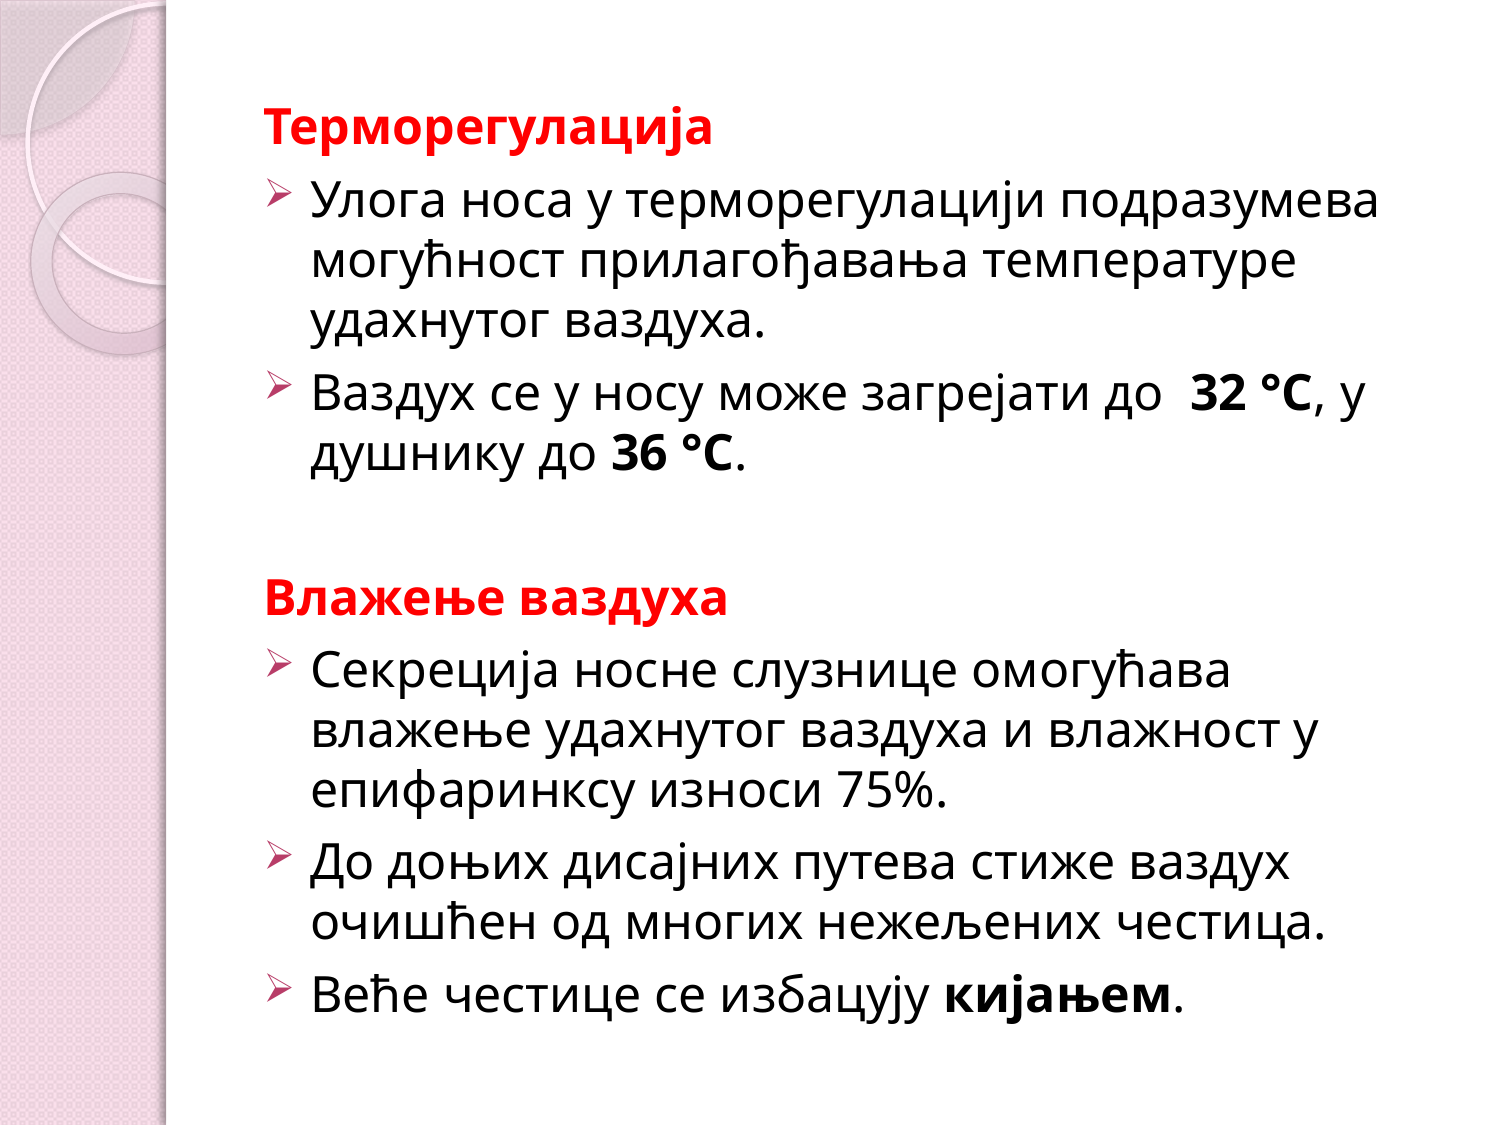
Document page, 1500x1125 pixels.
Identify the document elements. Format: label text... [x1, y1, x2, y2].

list Терморегулација Улога носа у терморегулацији подразумева могућност прилагођавања температуре удахнутог ваздуха. Ваздух се у носу може загрејати до 32 °С, у душнику до 36 °С. Влажење ваздуха Секреција носне слузнице омогућава влажење удахнутог ваздуха и влажност у епифаринксу износи 75%. До доњих дисајних путева стиже ваздух очишћен од многих нежељених честица. Веће честице се избацују кијањем. [235, 87, 1466, 1088]
